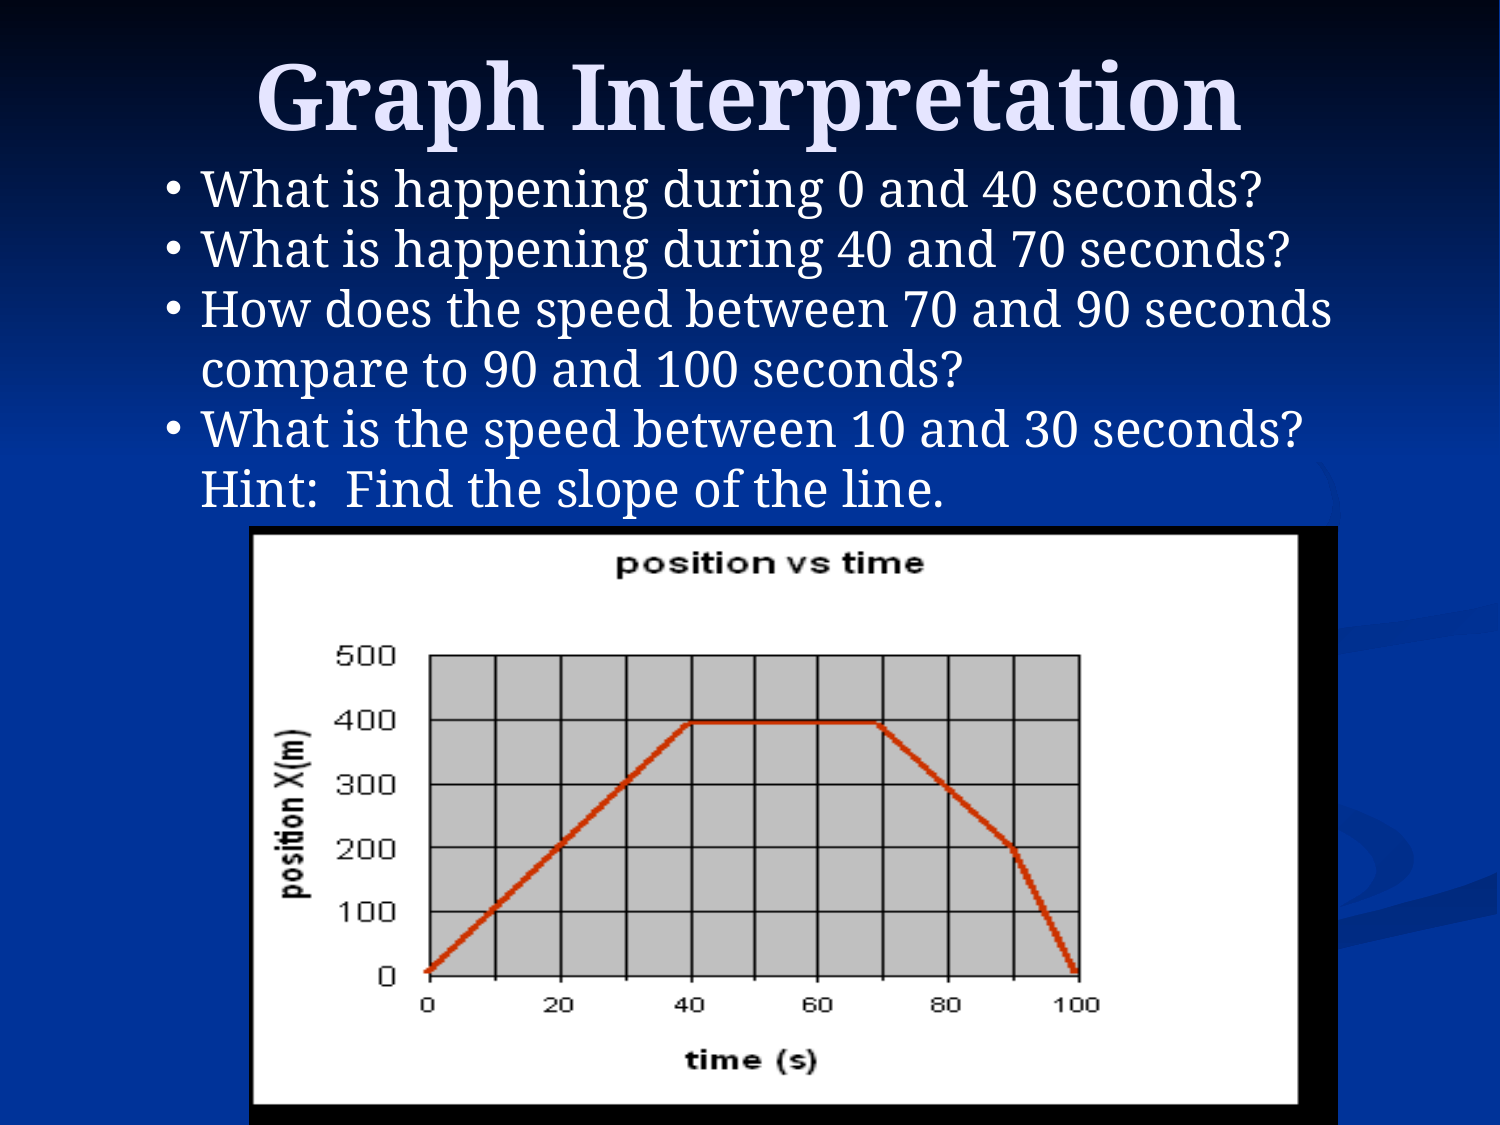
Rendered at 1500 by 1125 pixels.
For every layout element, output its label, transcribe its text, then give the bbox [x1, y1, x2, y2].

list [249, 526, 1338, 1125]
title Graph Interpretation [74, 0, 1426, 188]
text_box What is happening during 0 and 40 seconds? What is happening during 40 and 70 seconds? How does the speed between 70 and 90 seconds compare to 90 and 100 seconds? What is the speed between 10 and 30 seconds? Hint: Find the slope of the line. [149, 149, 1438, 525]
